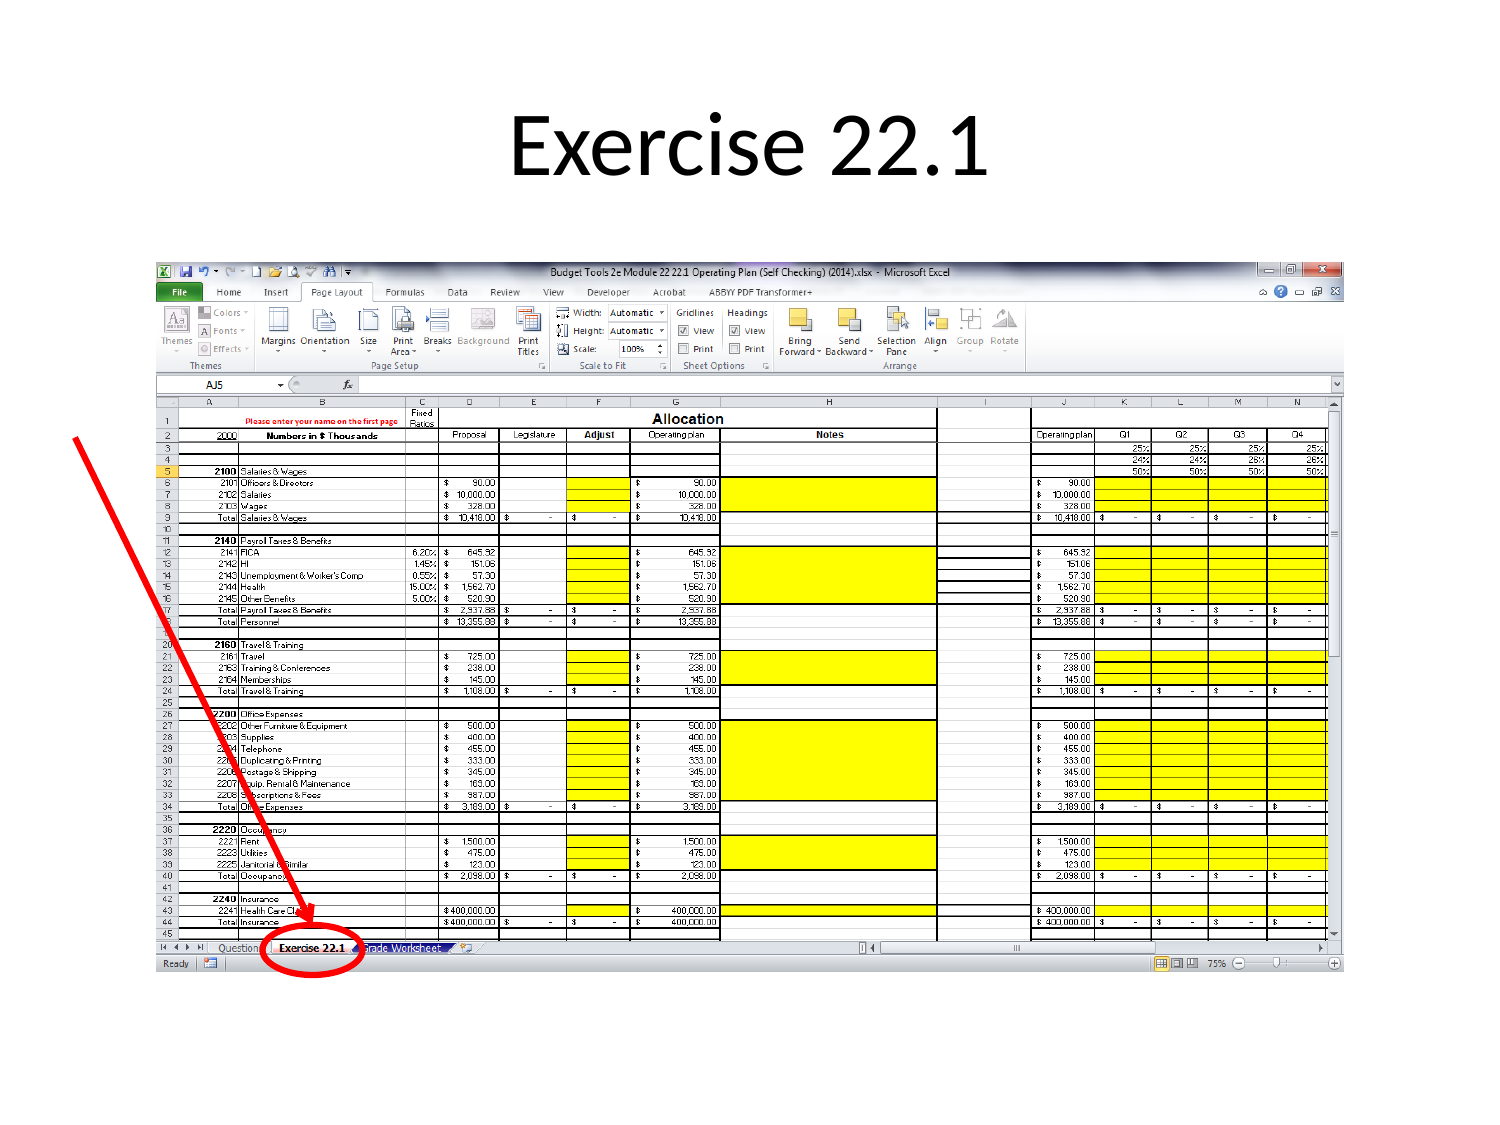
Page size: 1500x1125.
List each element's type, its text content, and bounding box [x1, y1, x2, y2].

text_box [74, 437, 313, 926]
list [155, 262, 1345, 972]
title Exercise 22.1 [75, 45, 1425, 233]
